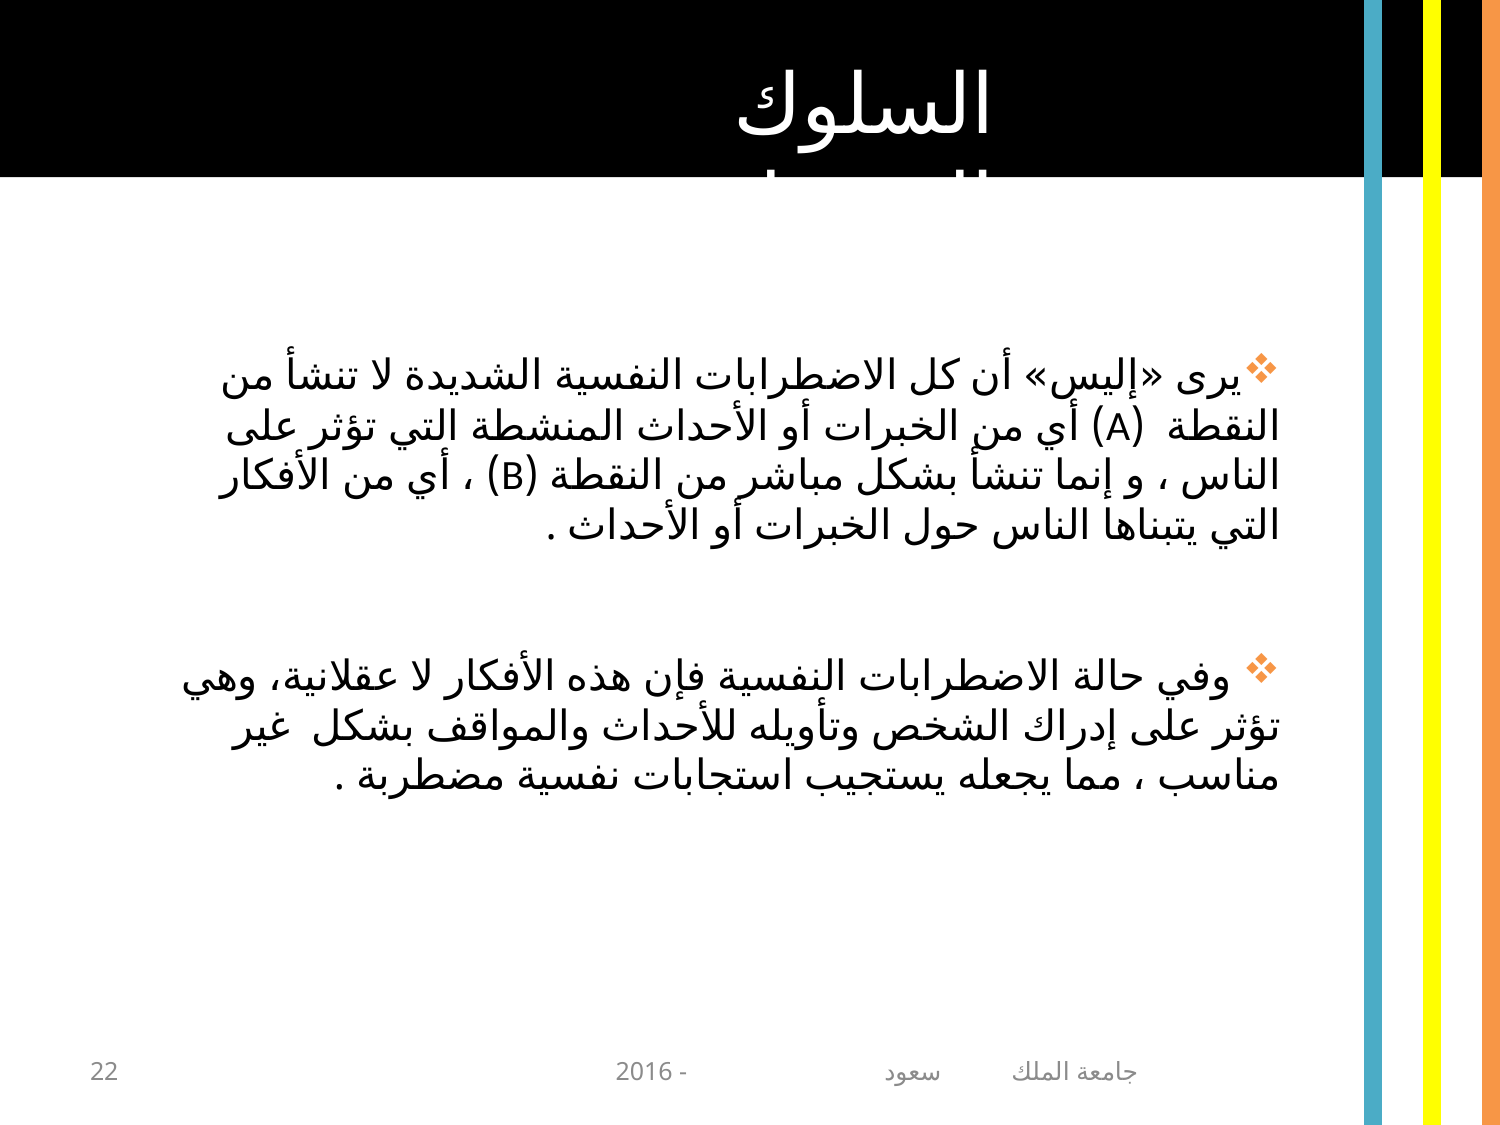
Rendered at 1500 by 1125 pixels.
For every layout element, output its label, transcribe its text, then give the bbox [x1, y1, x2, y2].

slide_number 22 [75, 1042, 425, 1103]
text_box السلوك المضطرب [383, 42, 1010, 258]
text_box [0, 0, 1362, 179]
text_box [1362, 0, 1384, 1125]
text_box [1443, 0, 1480, 179]
text_box يرى «إليس» أن كل الاضطرابات النفسية الشديدة لا تنشأ من النقطة (A) أي من الخبرات أو الأحداث المنشطة التي تؤثر على الناس ، و إنما تنشأ بشكل مباشر من النقطة (B) ، أي من الأفكار التي يتبناها الناس حول الخبرات أو الأحداث . وفي حالة الاضطرابات النفسية فإن هذه الأفكار لا عقلانية، وهي تؤثر على إدراك الشخص وتأويله للأحداث والمواقف بشكل غير مناسب ، مما يجعله يستجيب استجابات نفسية مضطربة . [135, 290, 1315, 1035]
text_box [1421, 0, 1443, 1125]
text_box [1480, 0, 1500, 1125]
text_box [1384, 0, 1421, 179]
footer جامعة الملك سعود - 2016 [512, 1042, 988, 1103]
